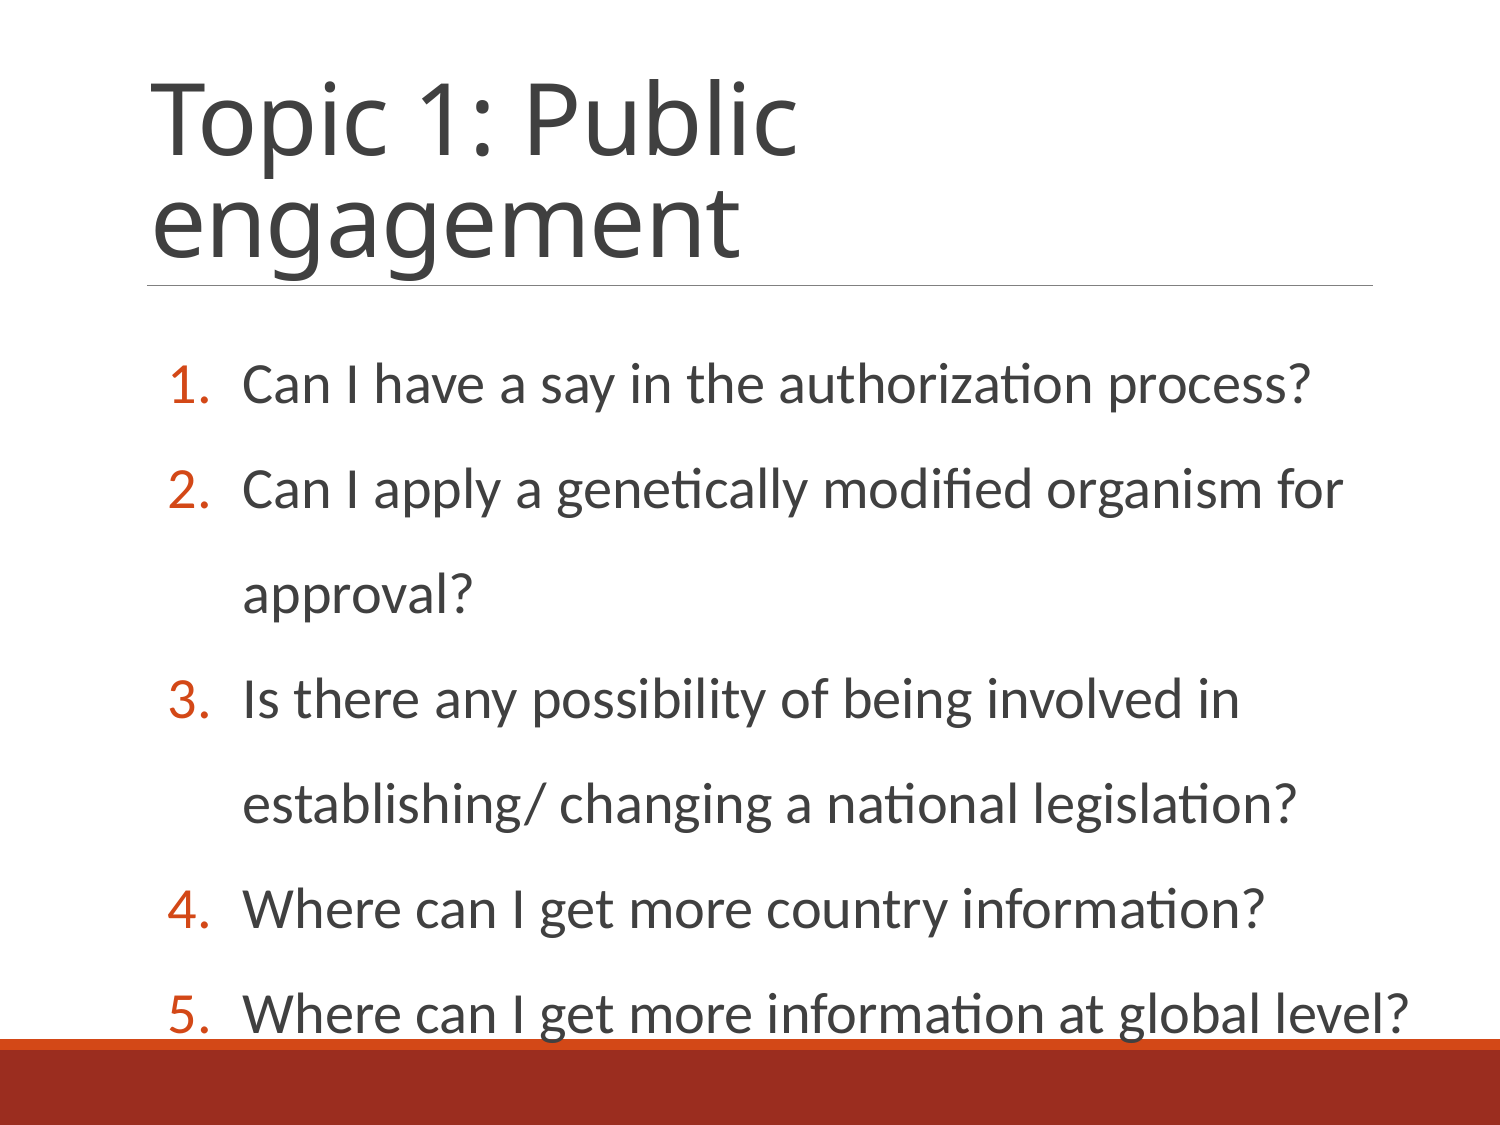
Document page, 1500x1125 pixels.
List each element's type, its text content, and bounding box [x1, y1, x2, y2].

list Can I have a say in the authorization process? Can I apply a genetically modified organism for approval? Is there any possibility of being involved in establishing/ changing a national legislation? Where can I get more country information? Where can I get more information at global level? [135, 302, 1425, 995]
title Topic 1: Public engagement [135, 47, 1373, 285]
